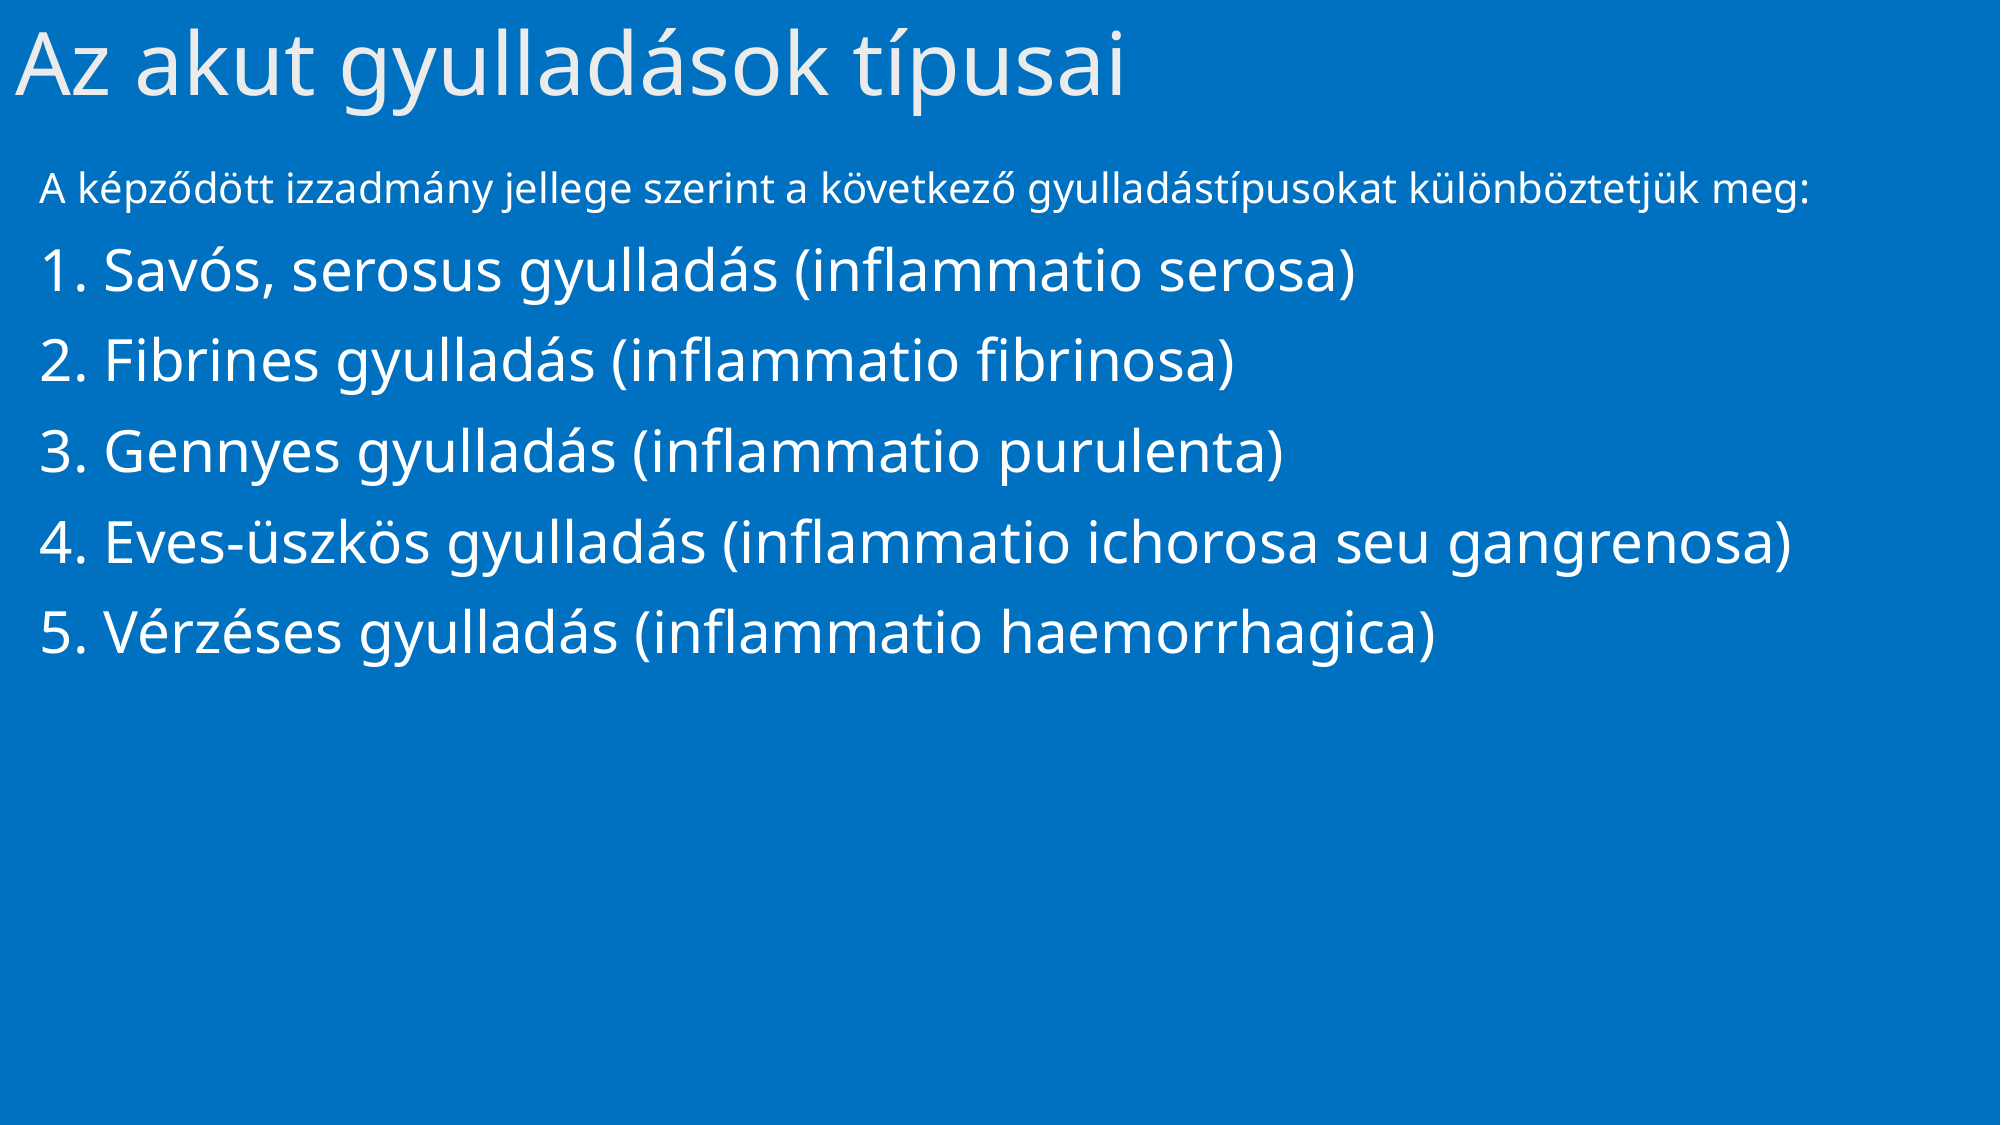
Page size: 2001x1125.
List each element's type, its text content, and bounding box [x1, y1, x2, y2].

list A képződött izzadmány jellege szerint a következő gyulladástípusokat különböztetjük meg: 1. Savós, serosus gyulladás (inflammatio serosa) 2. Fibrines gyulladás (inflammatio fibrinosa) 3. Gennyes gyulladás (inflammatio purulenta) 4. Eves-üszkös gyulladás (inflammatio ichorosa seu gangrenosa) 5. Vérzéses gyulladás (inflammatio haemorrhagica) [24, 154, 1898, 1066]
title Az akut gyulladások típusai [0, 0, 1543, 230]
